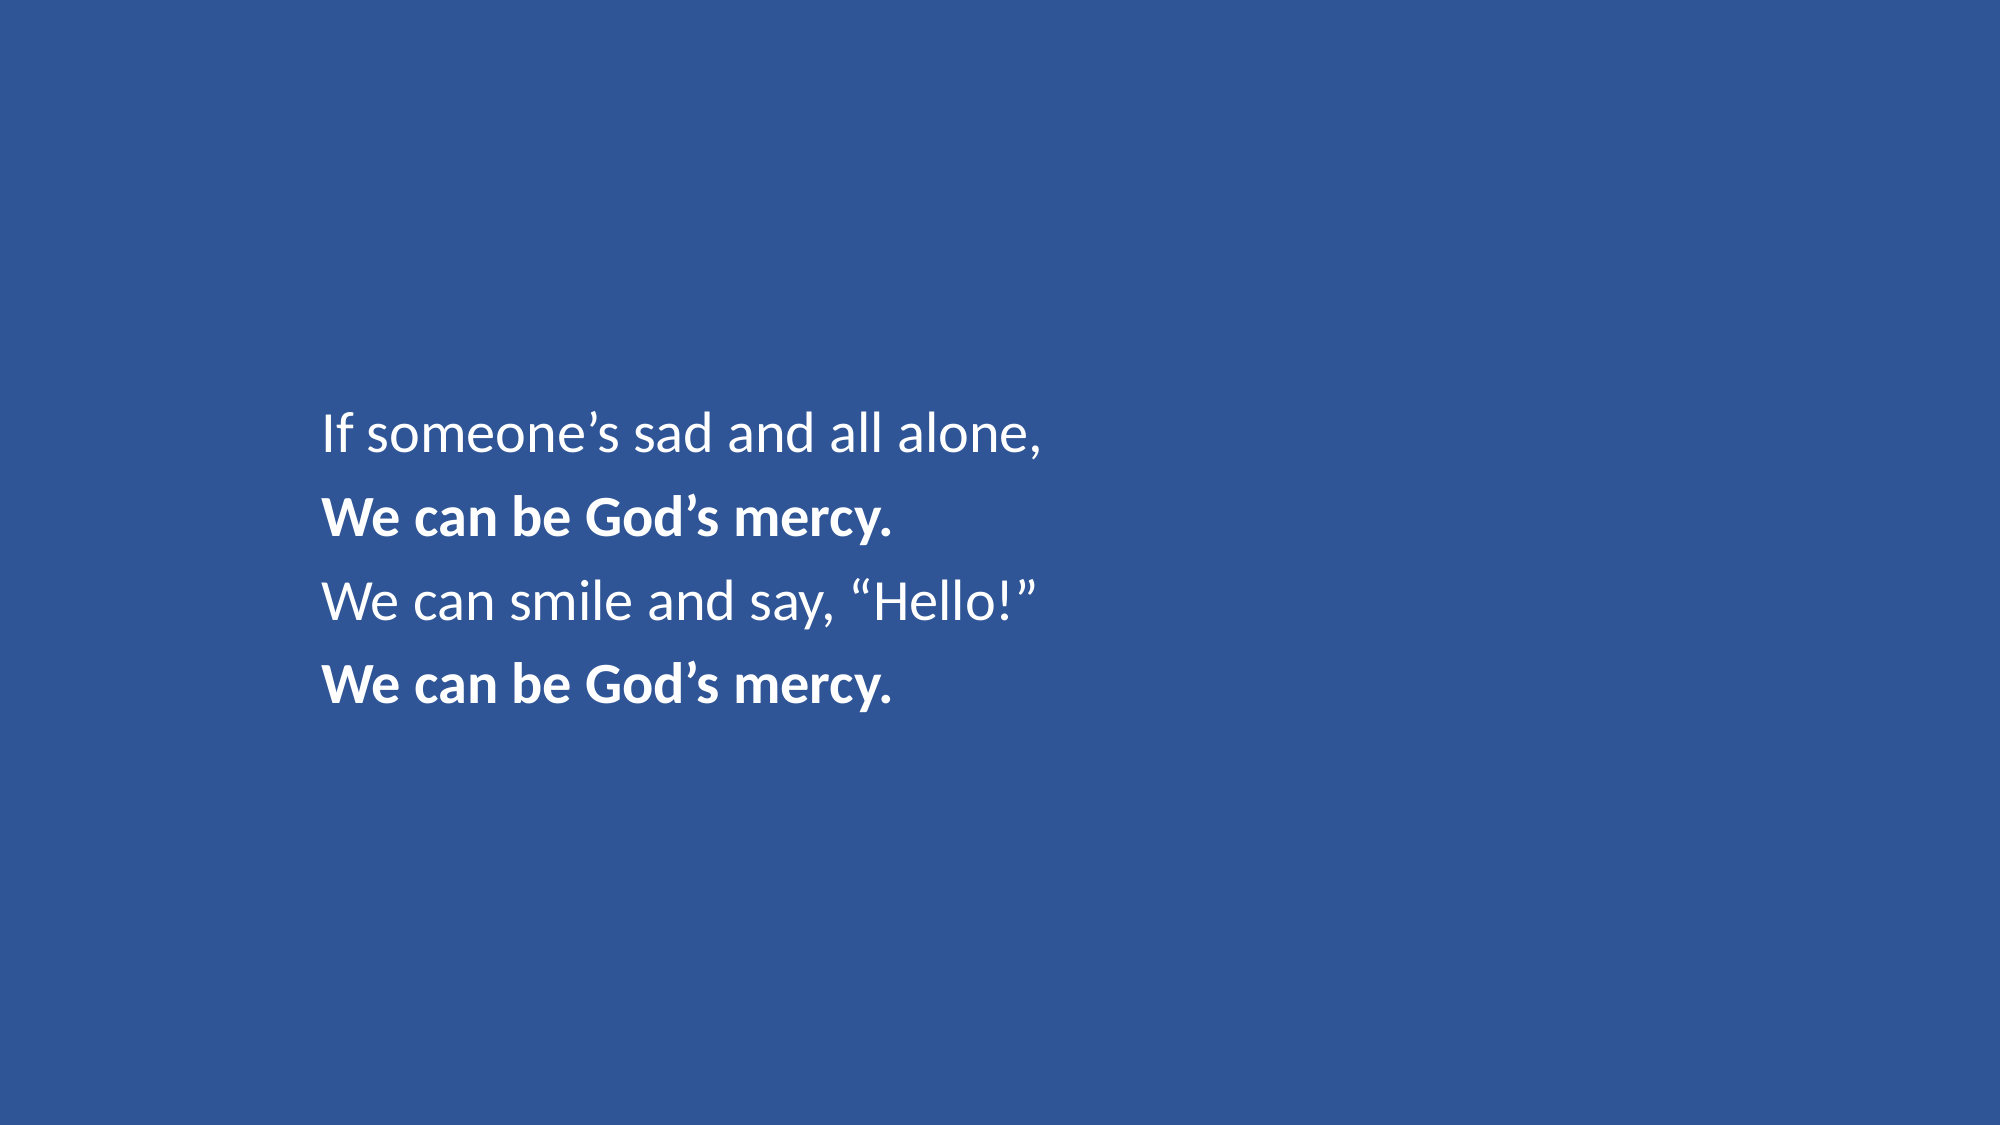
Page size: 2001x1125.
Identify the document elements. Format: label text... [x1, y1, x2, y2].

list If someone’s sad and all alone, We can be God’s mercy. We can smile and say, “Hello!” We can be God’s mercy. [306, 394, 1694, 731]
